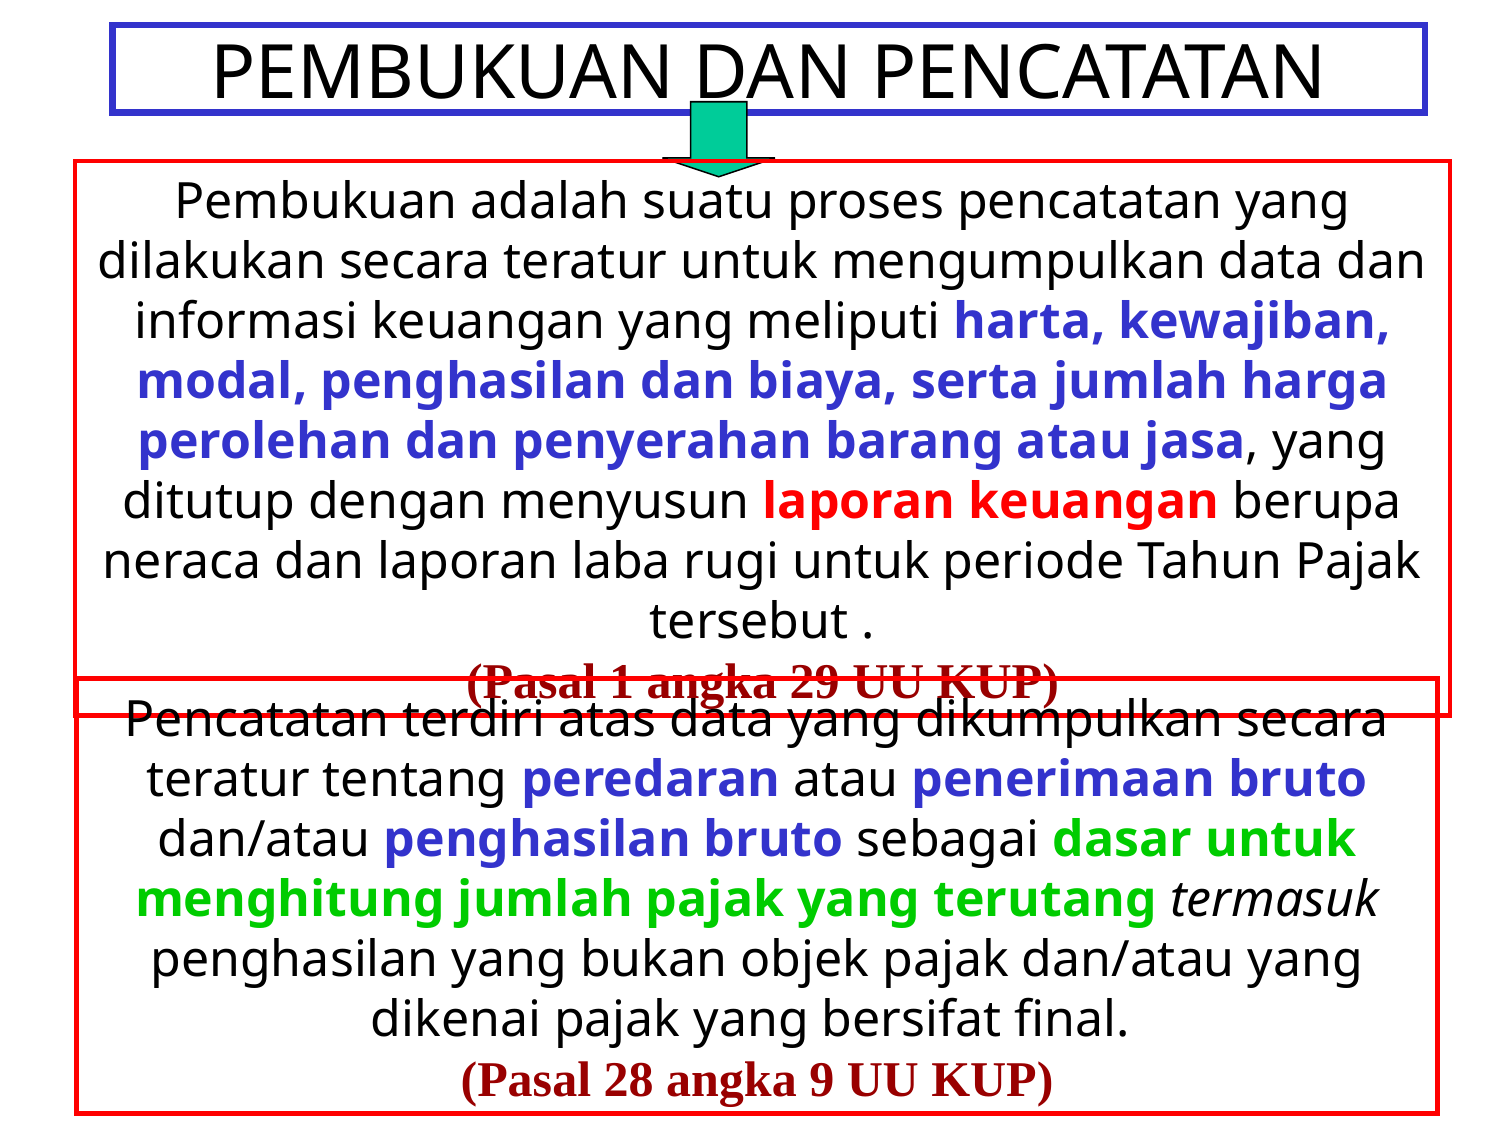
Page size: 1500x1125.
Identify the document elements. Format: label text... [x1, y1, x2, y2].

text_box Pembukuan adalah suatu proses pencatatan yang dilakukan secara teratur untuk mengumpulkan data dan informasi keuangan yang meliputi harta, kewajiban, modal, penghasilan dan biaya, serta jumlah harga perolehan dan penyerahan barang atau jasa, yang ditutup dengan menyusun laporan keuangan berupa neraca dan laporan laba rugi untuk periode Tahun Pajak tersebut . (Pasal 1 angka 29 UU KUP) [75, 160, 1450, 716]
title PEMBUKUAN DAN PENCATATAN [112, 24, 1426, 113]
text_box [662, 101, 775, 160]
text_box Pencatatan terdiri atas data yang dikumpulkan secara teratur tentang peredaran atau penerimaan bruto dan/atau penghasilan bruto sebagai dasar untuk menghitung jumlah pajak yang terutang termasuk penghasilan yang bukan objek pajak dan/atau yang dikenai pajak yang bersifat final. (Pasal 28 angka 9 UU KUP) [76, 678, 1438, 1114]
